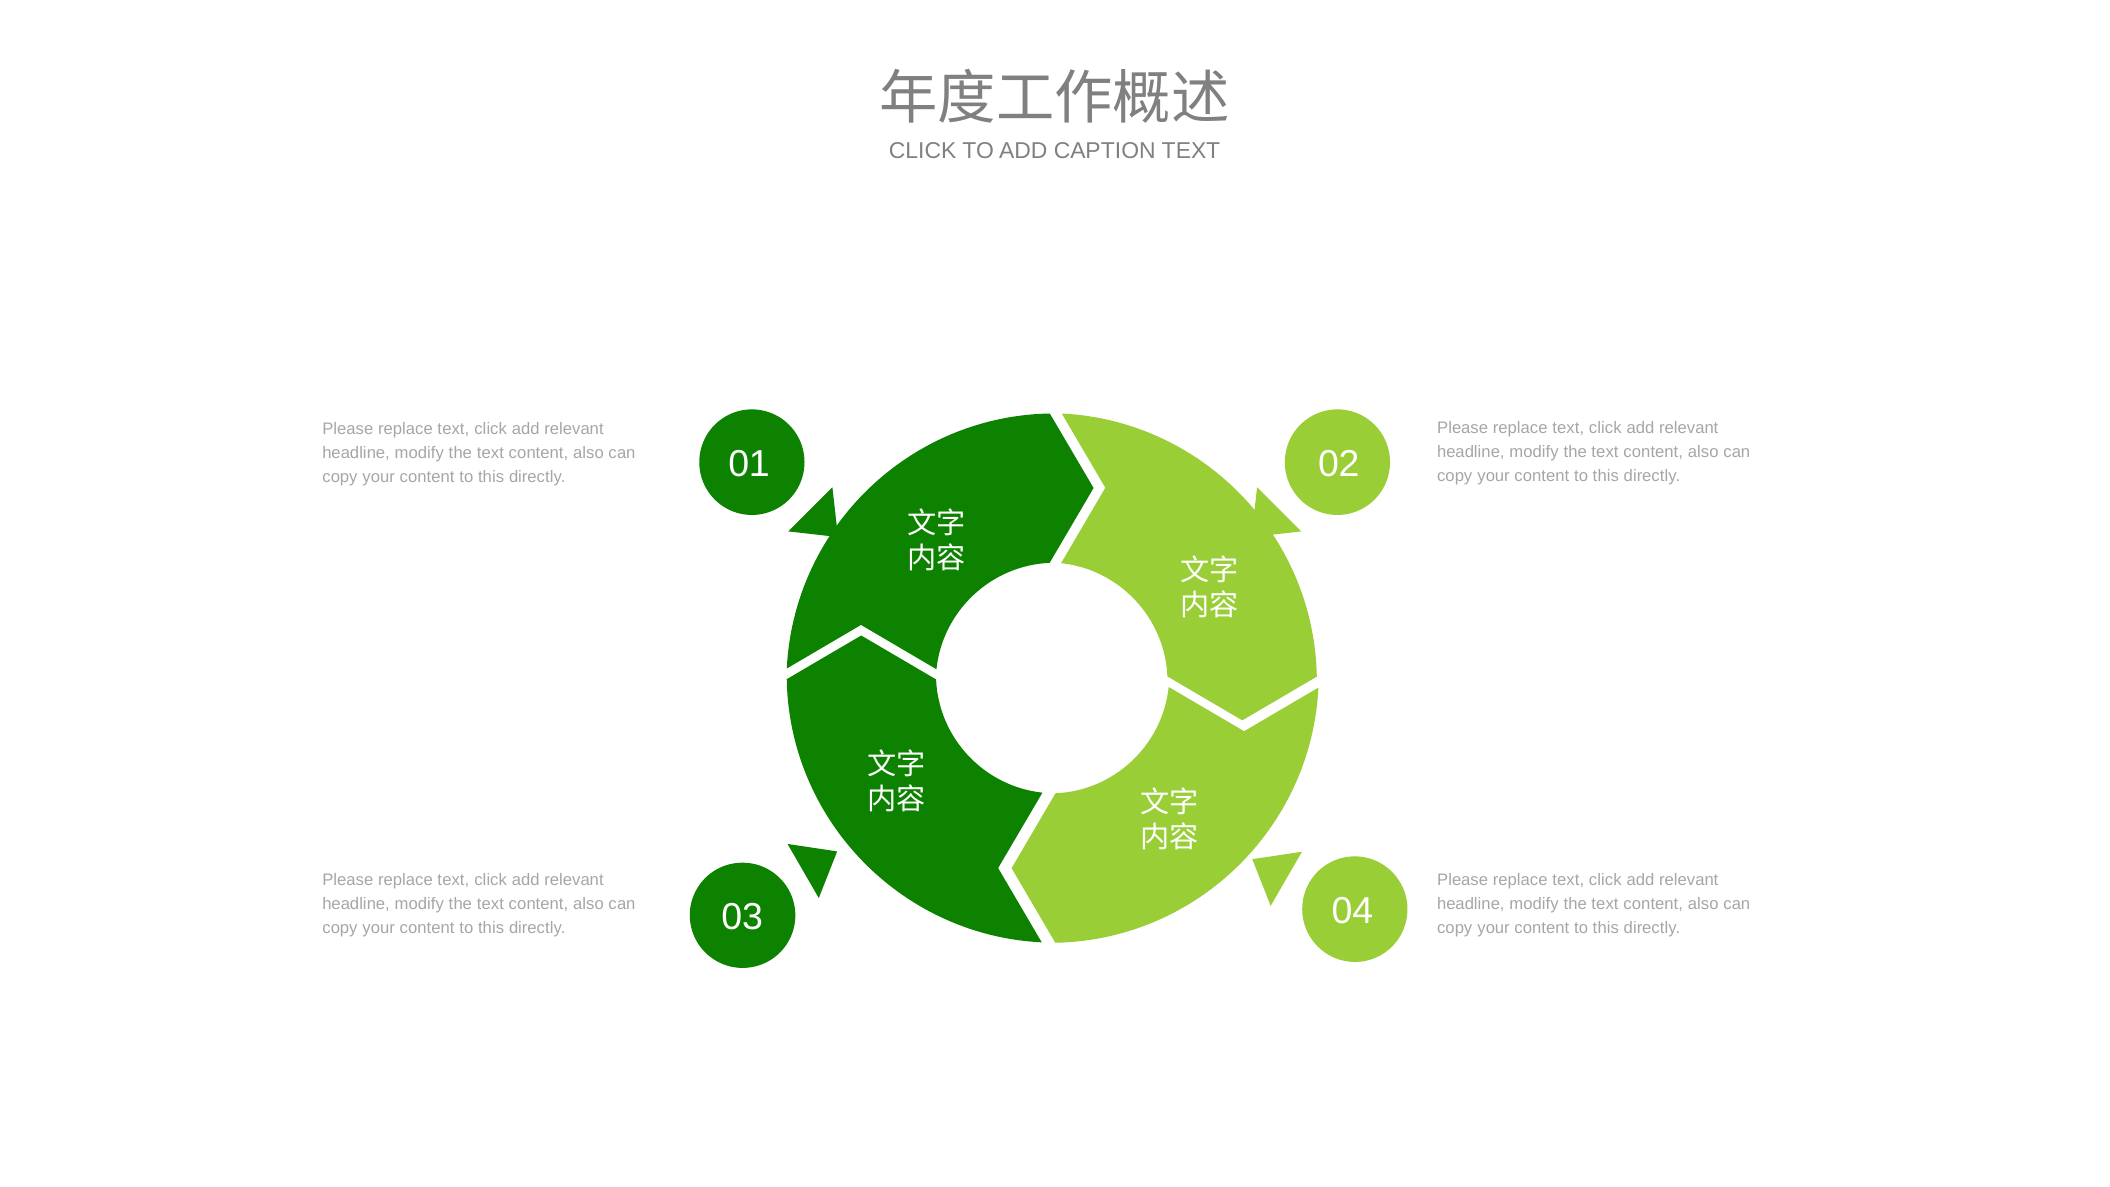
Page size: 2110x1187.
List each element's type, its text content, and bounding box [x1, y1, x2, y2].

text_box Please replace text, click add relevant headline, modify the text content, also can copy your content to this directly. [1437, 413, 1782, 485]
text_box [786, 413, 1094, 670]
text_box Please replace text, click add relevant headline, modify the text content, also can copy your content to this directly. [322, 414, 660, 486]
text_box 文字内容 [895, 483, 979, 595]
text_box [684, 827, 841, 961]
text_box CLICK TO ADD CAPTION TEXT [865, 135, 1245, 163]
text_box 文字内容 [1127, 762, 1212, 875]
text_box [1234, 409, 1391, 543]
text_box 文字内容 [855, 724, 939, 836]
text_box 年度工作概述 [865, 60, 1245, 131]
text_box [699, 409, 856, 543]
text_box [1248, 835, 1405, 969]
text_box [786, 635, 1043, 943]
text_box [1061, 413, 1317, 721]
text_box [1011, 686, 1319, 943]
text_box 文字内容 [1167, 530, 1252, 643]
text_box Please replace text, click add relevant headline, modify the text content, also can copy your content to this directly. [322, 865, 660, 937]
text_box Please replace text, click add relevant headline, modify the text content, also can copy your content to this directly. [1437, 865, 1782, 937]
